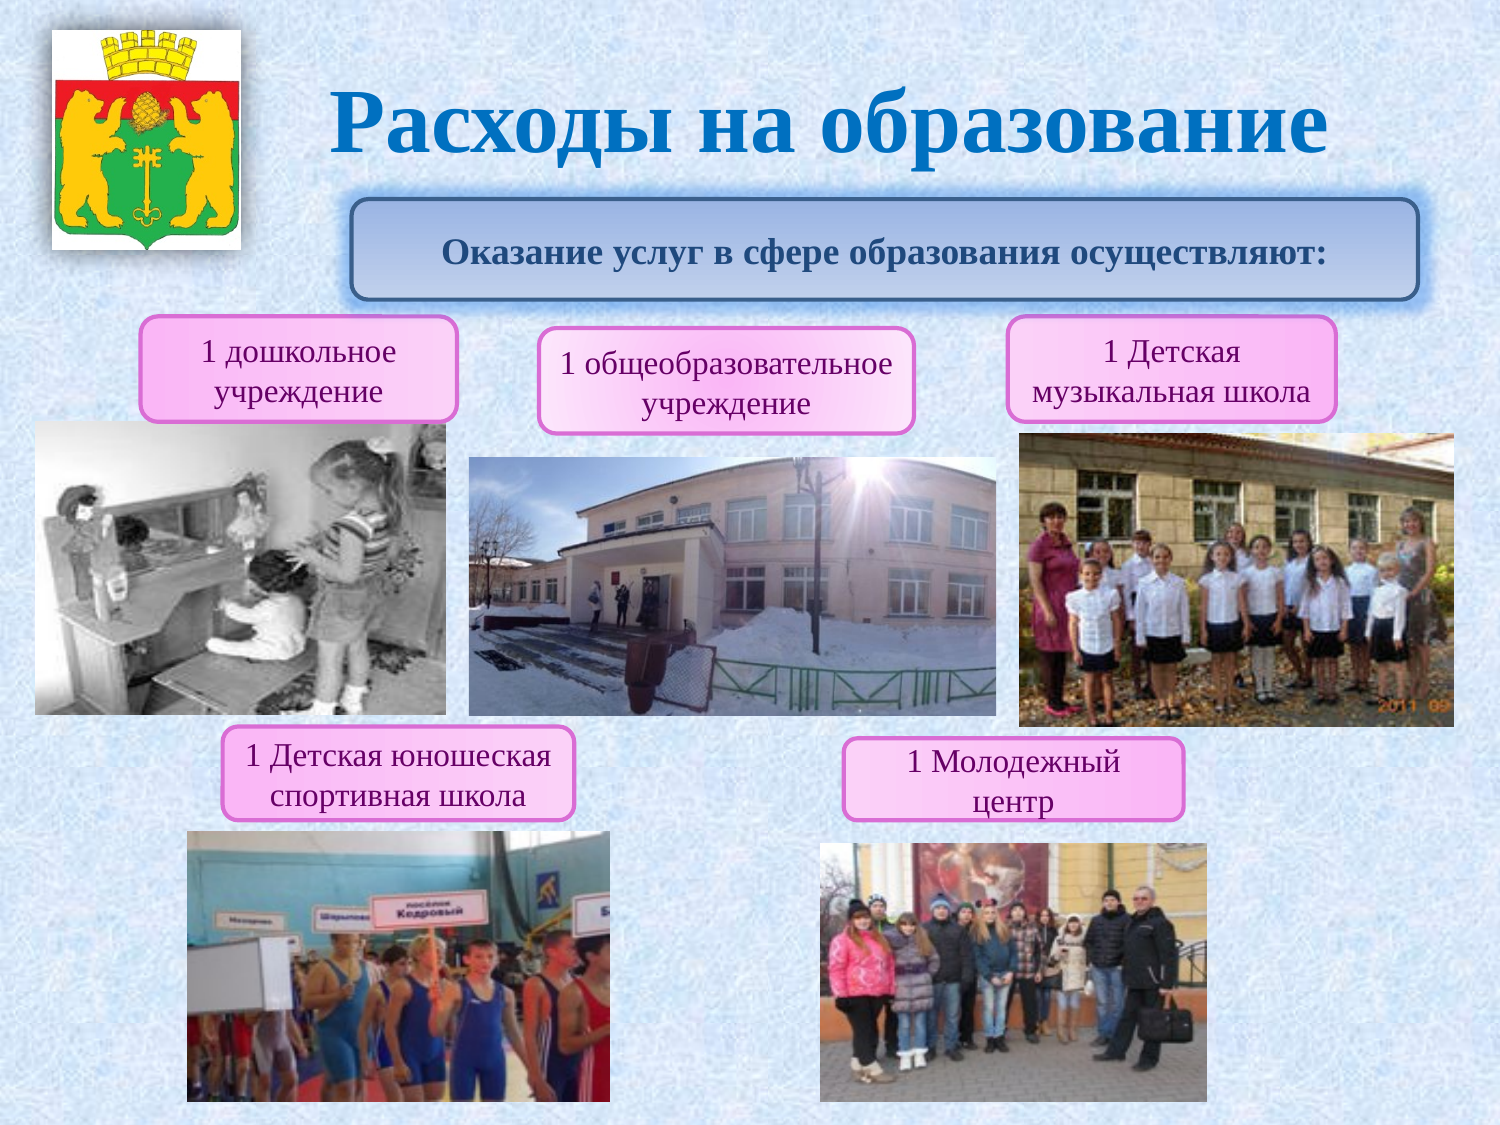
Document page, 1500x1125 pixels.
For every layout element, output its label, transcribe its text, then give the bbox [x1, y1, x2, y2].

text_box 1 общеобразовательное учреждение [536, 325, 917, 436]
text_box Оказание услуг в сфере образования осуществляют: [349, 196, 1421, 302]
picture [0, 0, 1500, 1125]
text_box 1 дошкольное учреждение [138, 314, 460, 423]
text_box 1 Детская юношеская спортивная школа [220, 724, 577, 823]
text_box 1 Детская музыкальная школа [1005, 321, 1338, 424]
text_box 1 Молодежный центр [841, 736, 1186, 823]
title Расходы на образование [260, 44, 1426, 188]
